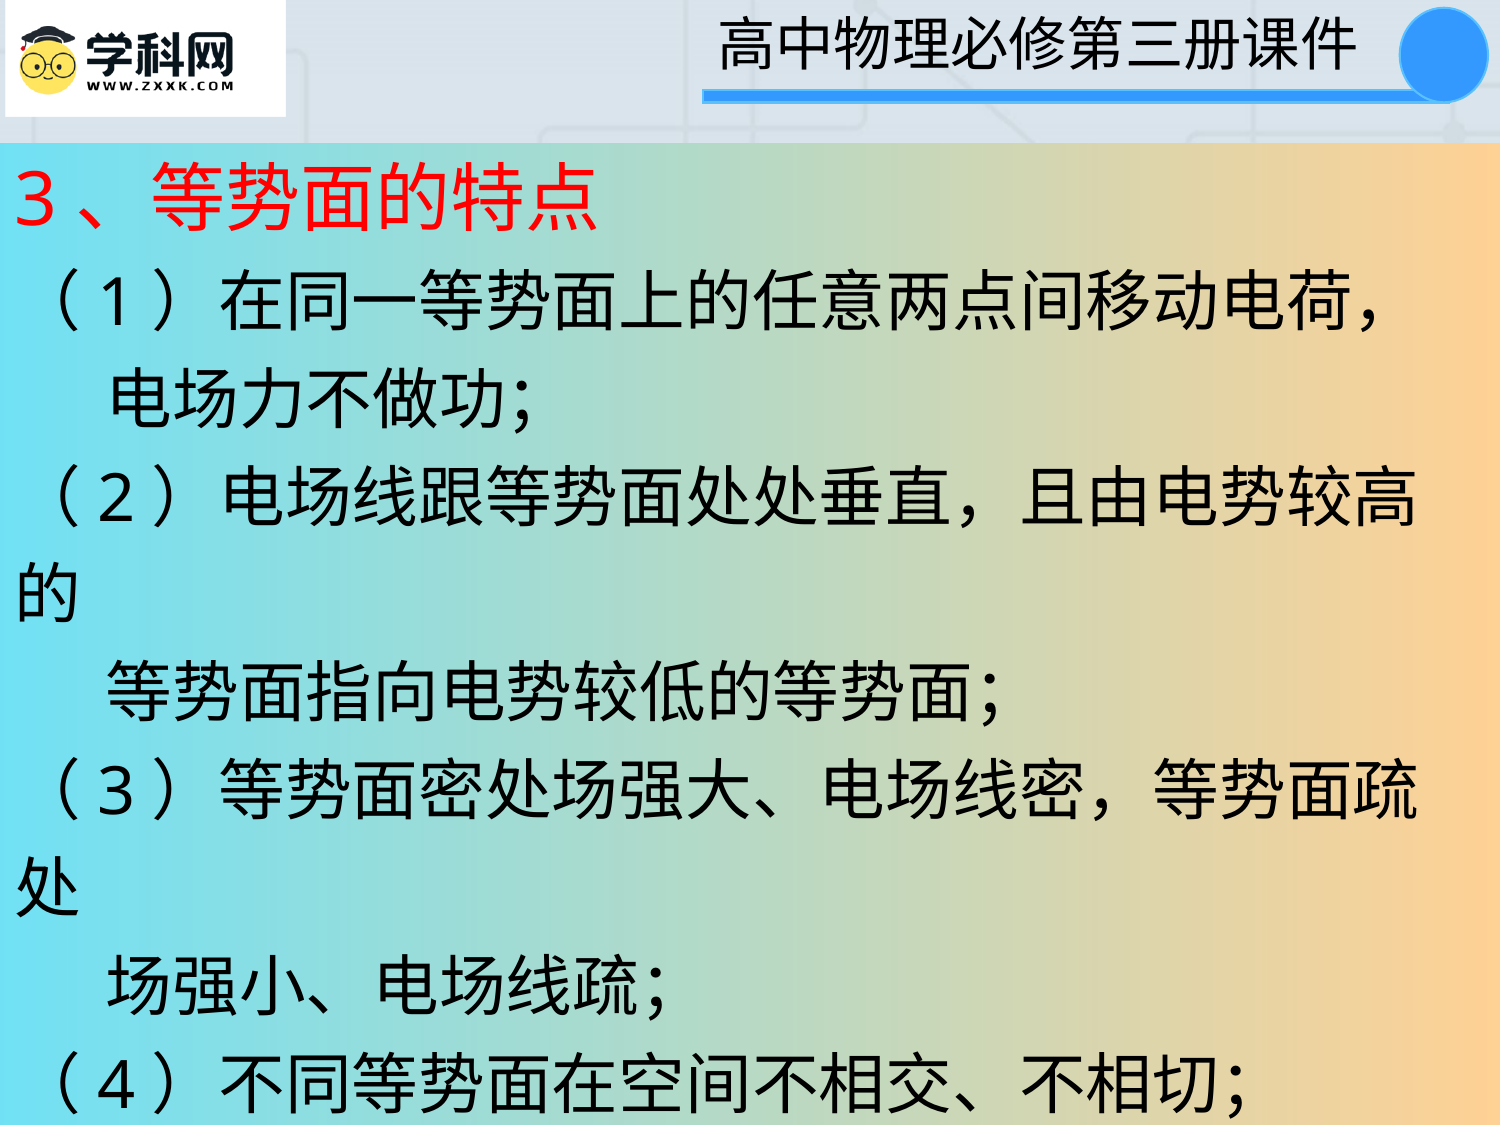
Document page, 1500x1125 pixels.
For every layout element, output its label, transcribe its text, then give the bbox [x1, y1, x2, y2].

picture [0, 0, 1500, 143]
text_box 3、等势面的特点 （1）在同一等势面上的任意两点间移动电荷， 电场力不做功； （2）电场线跟等势面处处垂直，且由电势较高的 等势面指向电势较低的等势面； （3）等势面密处场强大、电场线密，等势面疏处 场强小、电场线疏； （4）不同等势面在空间不相交、不相切； （5）处于静电平衡状态的导体是一个等势体，其 表面为一个等势面。 [0, 143, 1500, 1125]
